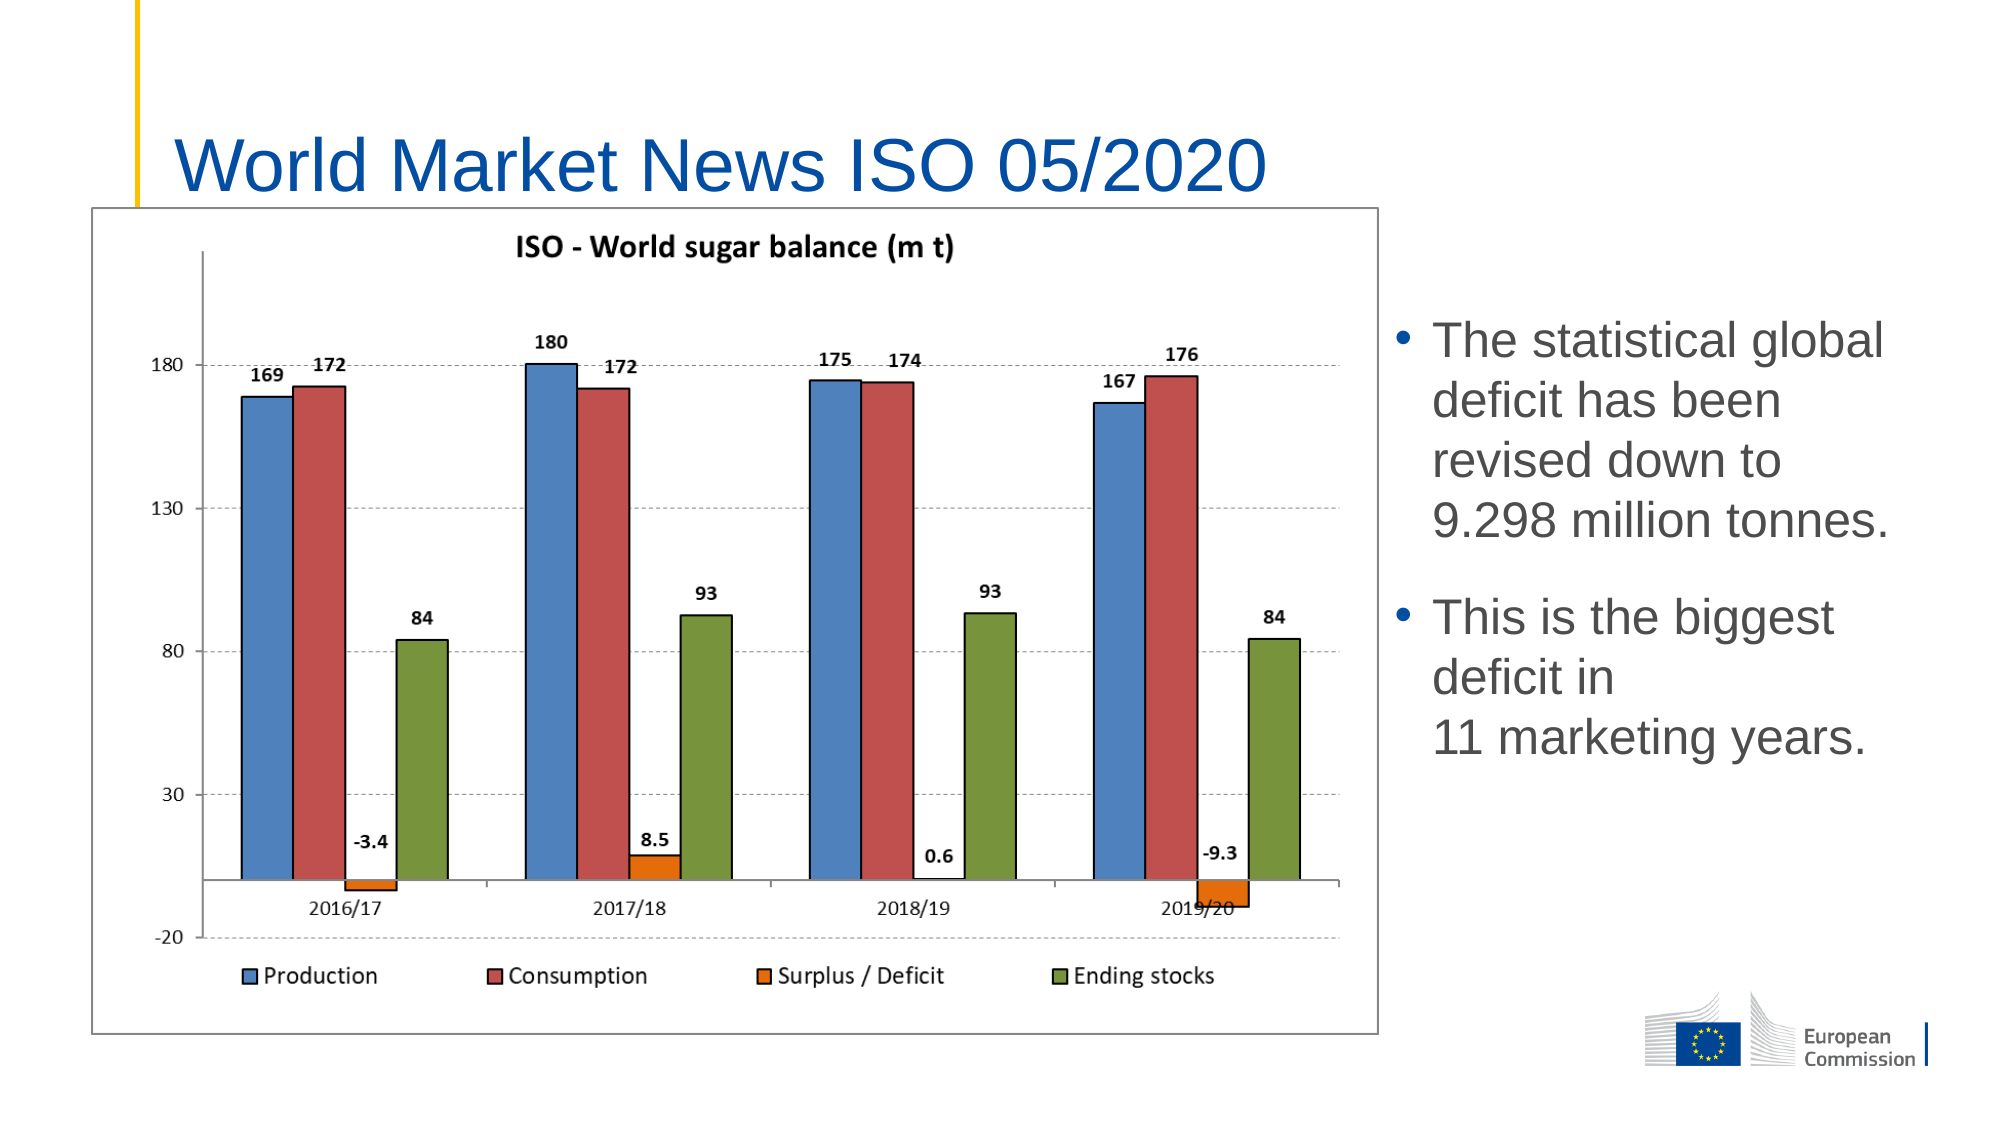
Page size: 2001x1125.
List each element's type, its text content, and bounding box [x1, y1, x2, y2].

list The statistical global deficit has been revised down to 9.298 million tonnes. This is the biggest deficit in 11 marketing years. [1379, 299, 1925, 917]
picture [91, 207, 1379, 1035]
title World Market News ISO 05/2020 [159, 79, 1885, 208]
picture [1645, 991, 1928, 1066]
